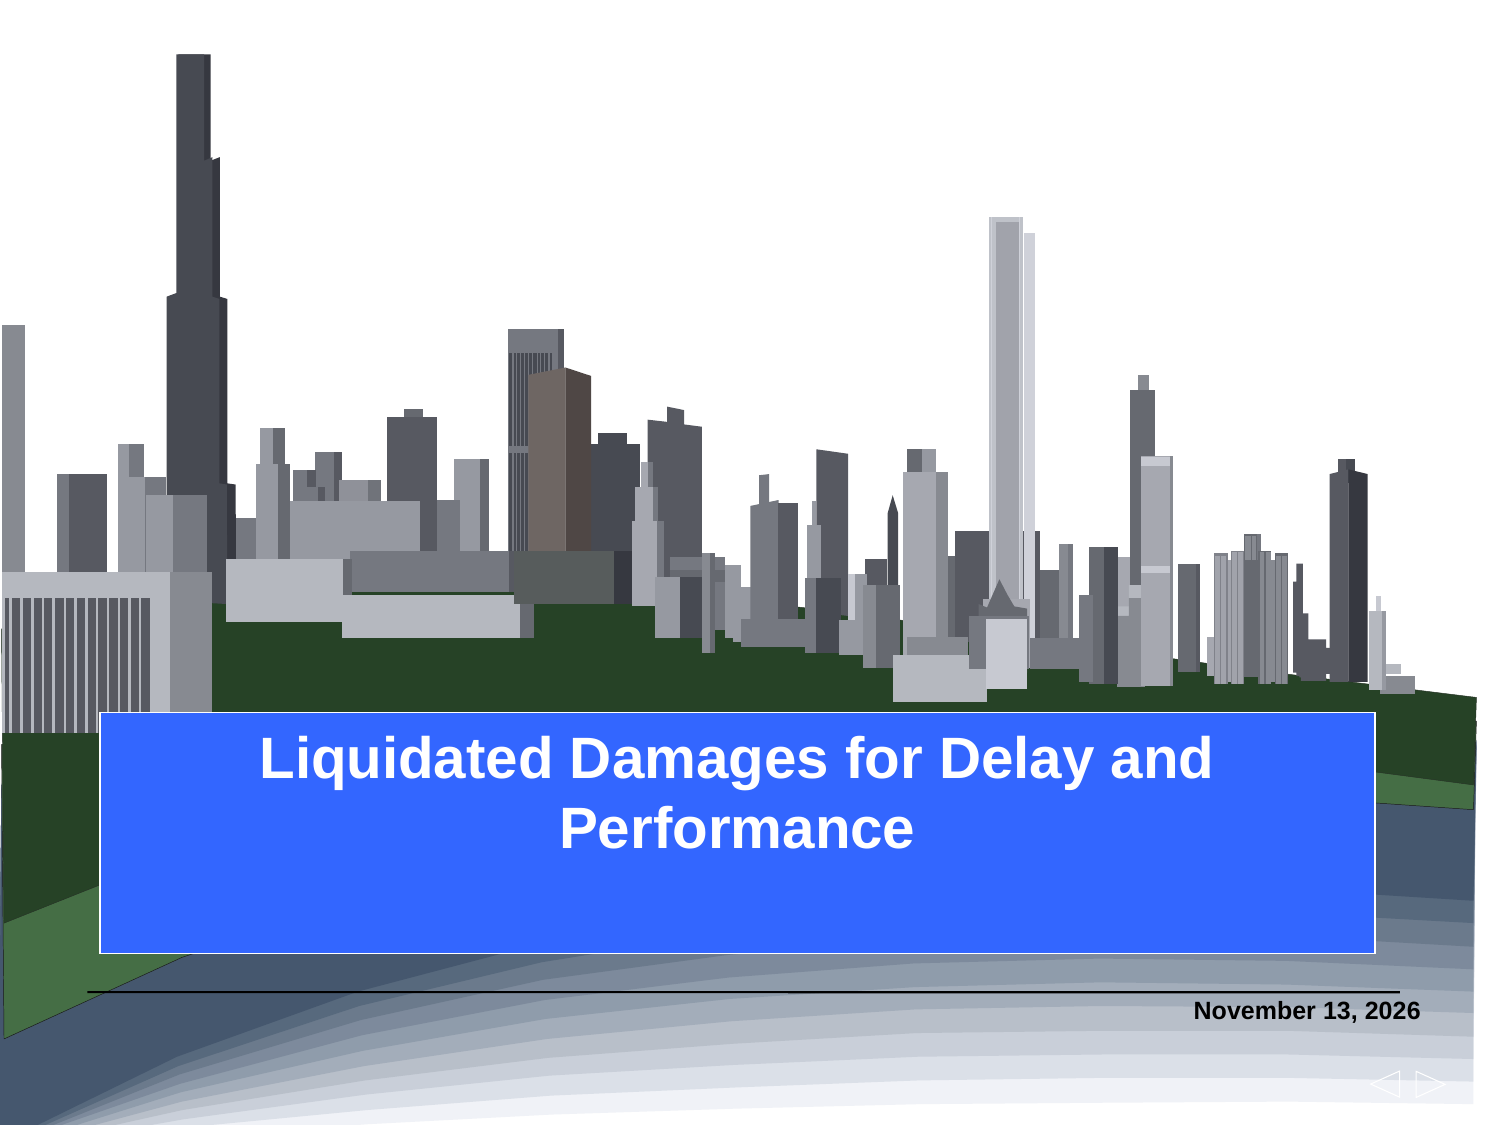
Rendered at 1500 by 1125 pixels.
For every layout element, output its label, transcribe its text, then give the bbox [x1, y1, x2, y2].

title Liquidated Damages for Delay and Performance [99, 712, 1376, 954]
